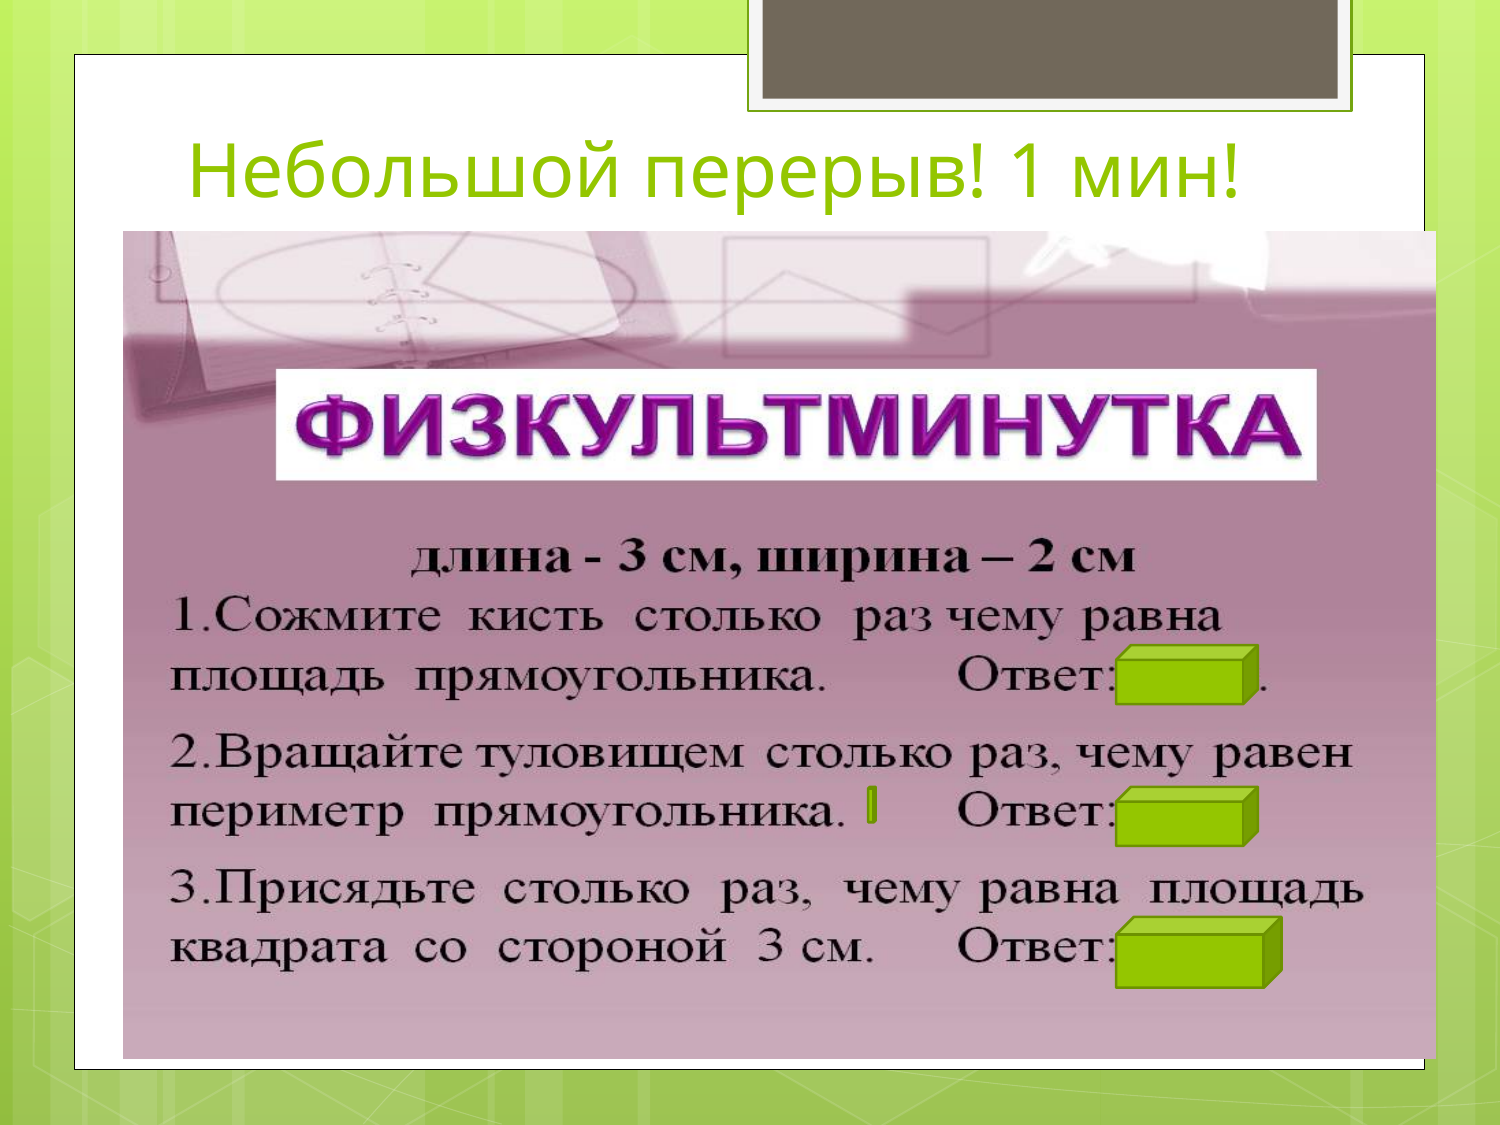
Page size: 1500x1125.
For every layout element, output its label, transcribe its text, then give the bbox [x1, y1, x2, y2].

title Небольшой перерыв! 1 мин! [171, 42, 1324, 220]
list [123, 231, 1436, 1059]
